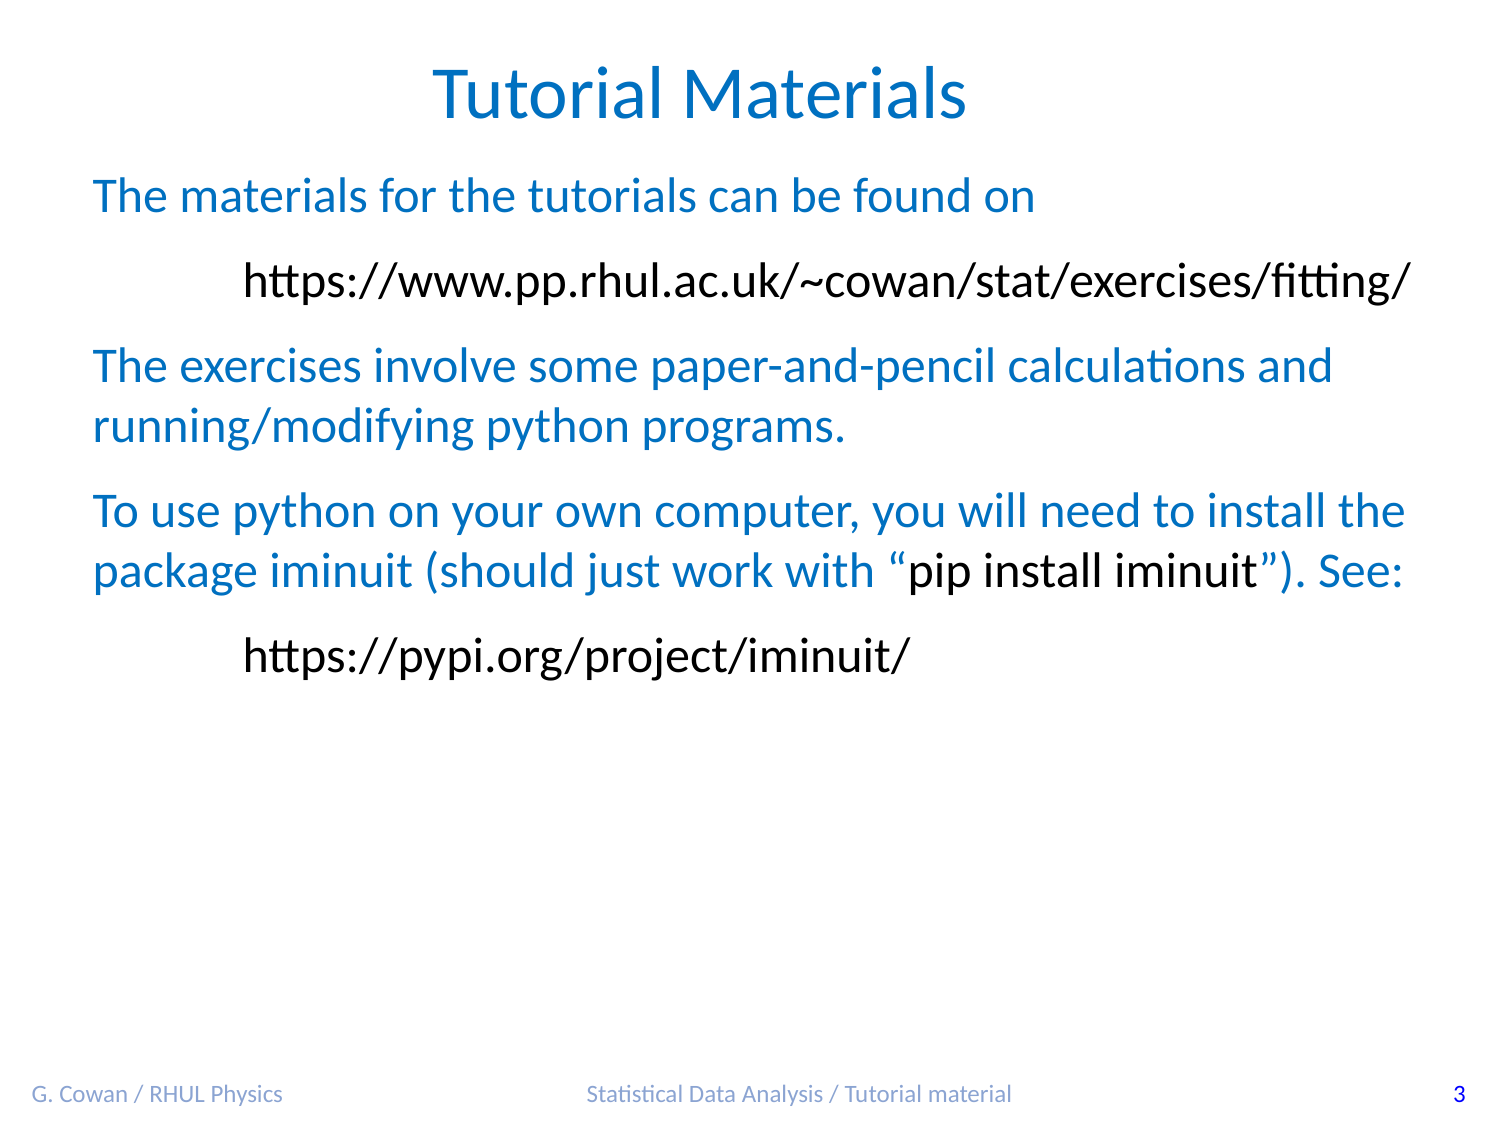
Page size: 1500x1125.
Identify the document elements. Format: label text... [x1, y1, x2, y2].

footer Statistical Data Analysis / Tutorial material [338, 1062, 1262, 1123]
text_box The materials for the tutorials can be found on https://www.pp.rhul.ac.uk/~cowan/stat/exercises/fitting/ The exercises involve some paper-and-pencil calculations and running/modifying python programs. To use python on your own computer, you will need to install the package iminuit (should just work with “pip install iminuit”). See: https://pypi.org/project/iminuit/ [78, 155, 1462, 690]
slide_number 3 [1262, 1062, 1481, 1123]
slide_number G. Cowan / RHUL Physics [16, 1062, 338, 1123]
text_box Tutorial Materials [417, 35, 984, 141]
